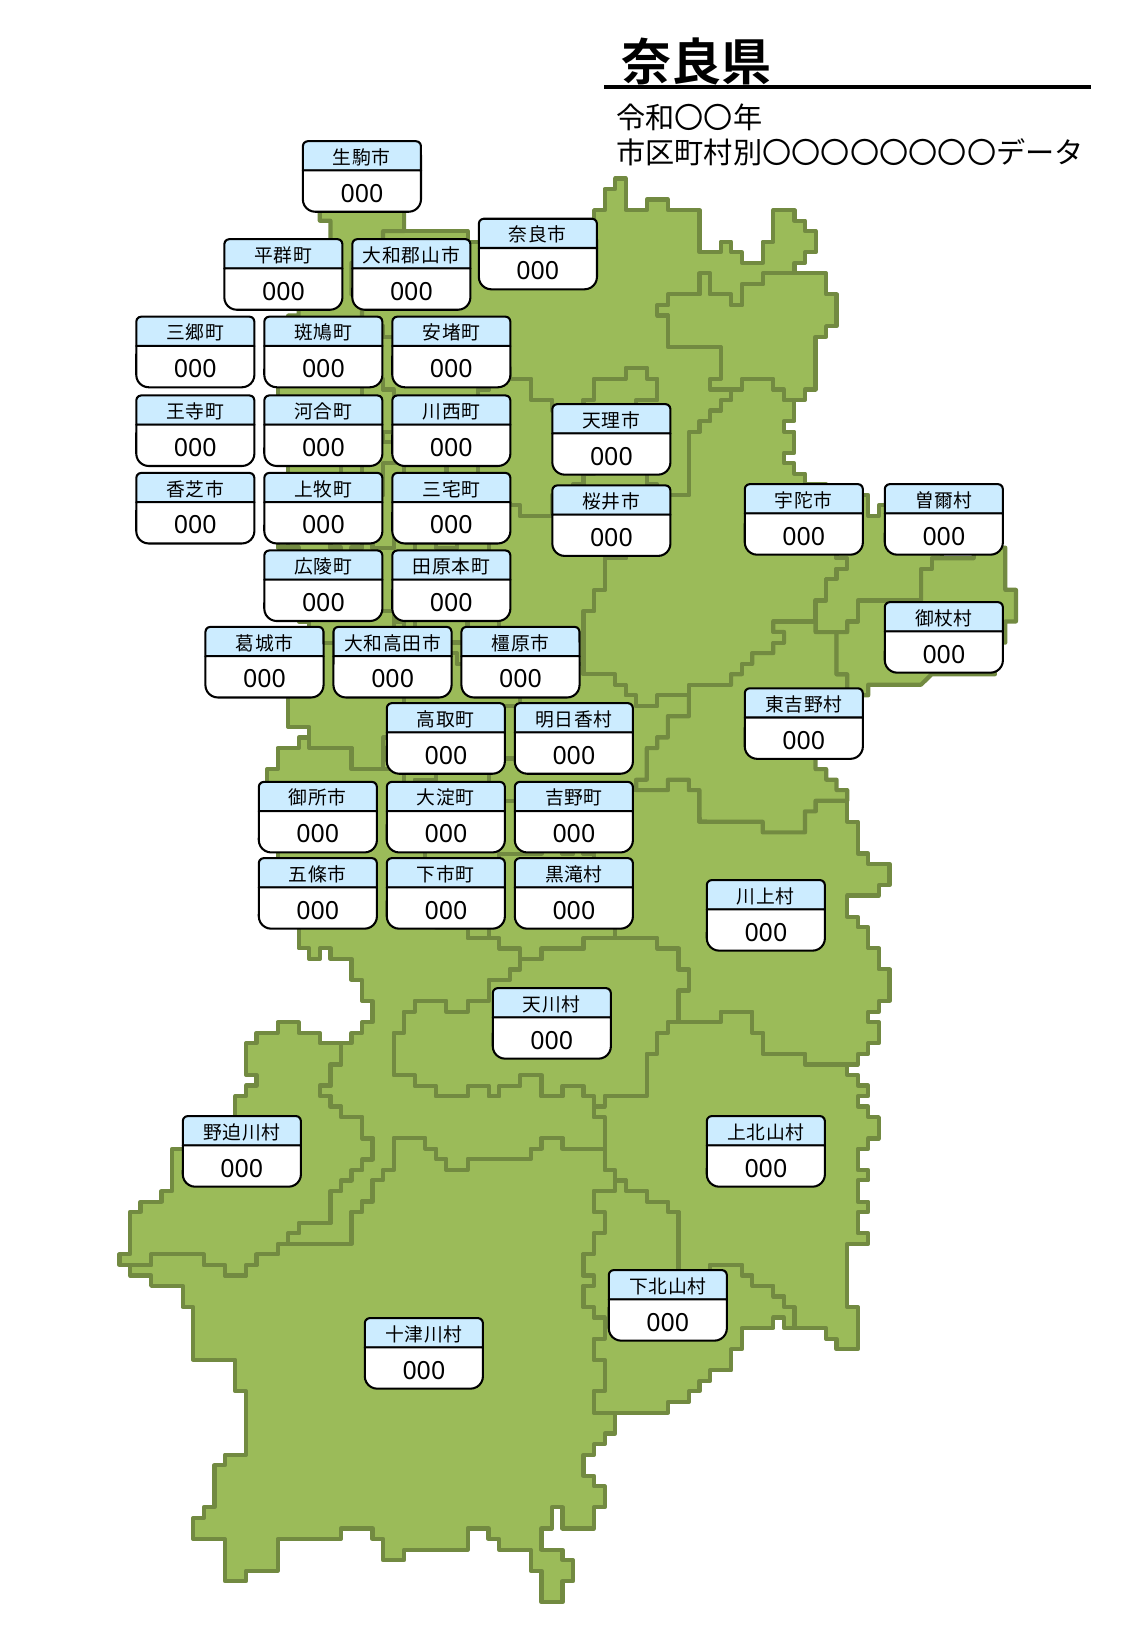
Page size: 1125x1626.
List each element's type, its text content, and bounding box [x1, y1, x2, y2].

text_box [514, 781, 634, 853]
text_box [182, 1115, 302, 1187]
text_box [884, 601, 1004, 673]
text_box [333, 626, 452, 698]
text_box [386, 702, 506, 775]
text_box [386, 781, 506, 853]
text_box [492, 987, 612, 1059]
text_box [552, 485, 671, 557]
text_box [514, 859, 634, 929]
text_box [264, 316, 383, 388]
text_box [744, 483, 864, 555]
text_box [386, 859, 506, 929]
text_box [136, 472, 255, 544]
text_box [136, 316, 255, 388]
text_box 奈良県 [606, 22, 787, 85]
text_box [119, 146, 1017, 1603]
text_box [392, 472, 511, 544]
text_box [264, 395, 383, 467]
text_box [302, 140, 422, 213]
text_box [552, 403, 671, 475]
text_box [514, 702, 634, 775]
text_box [258, 781, 378, 853]
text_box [392, 316, 511, 388]
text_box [264, 550, 383, 622]
text_box 令和〇〇年 市区町村別〇〇〇〇〇〇〇〇データ [601, 91, 1100, 177]
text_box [706, 1115, 826, 1187]
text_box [884, 483, 1004, 555]
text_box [205, 626, 324, 698]
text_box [744, 688, 864, 760]
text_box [364, 1317, 484, 1389]
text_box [478, 218, 598, 290]
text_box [136, 395, 255, 467]
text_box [608, 1269, 728, 1341]
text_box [224, 238, 343, 311]
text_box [352, 238, 471, 311]
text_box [461, 626, 580, 698]
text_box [392, 395, 511, 467]
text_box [706, 879, 826, 951]
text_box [258, 859, 378, 929]
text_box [392, 550, 511, 622]
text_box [264, 472, 383, 544]
